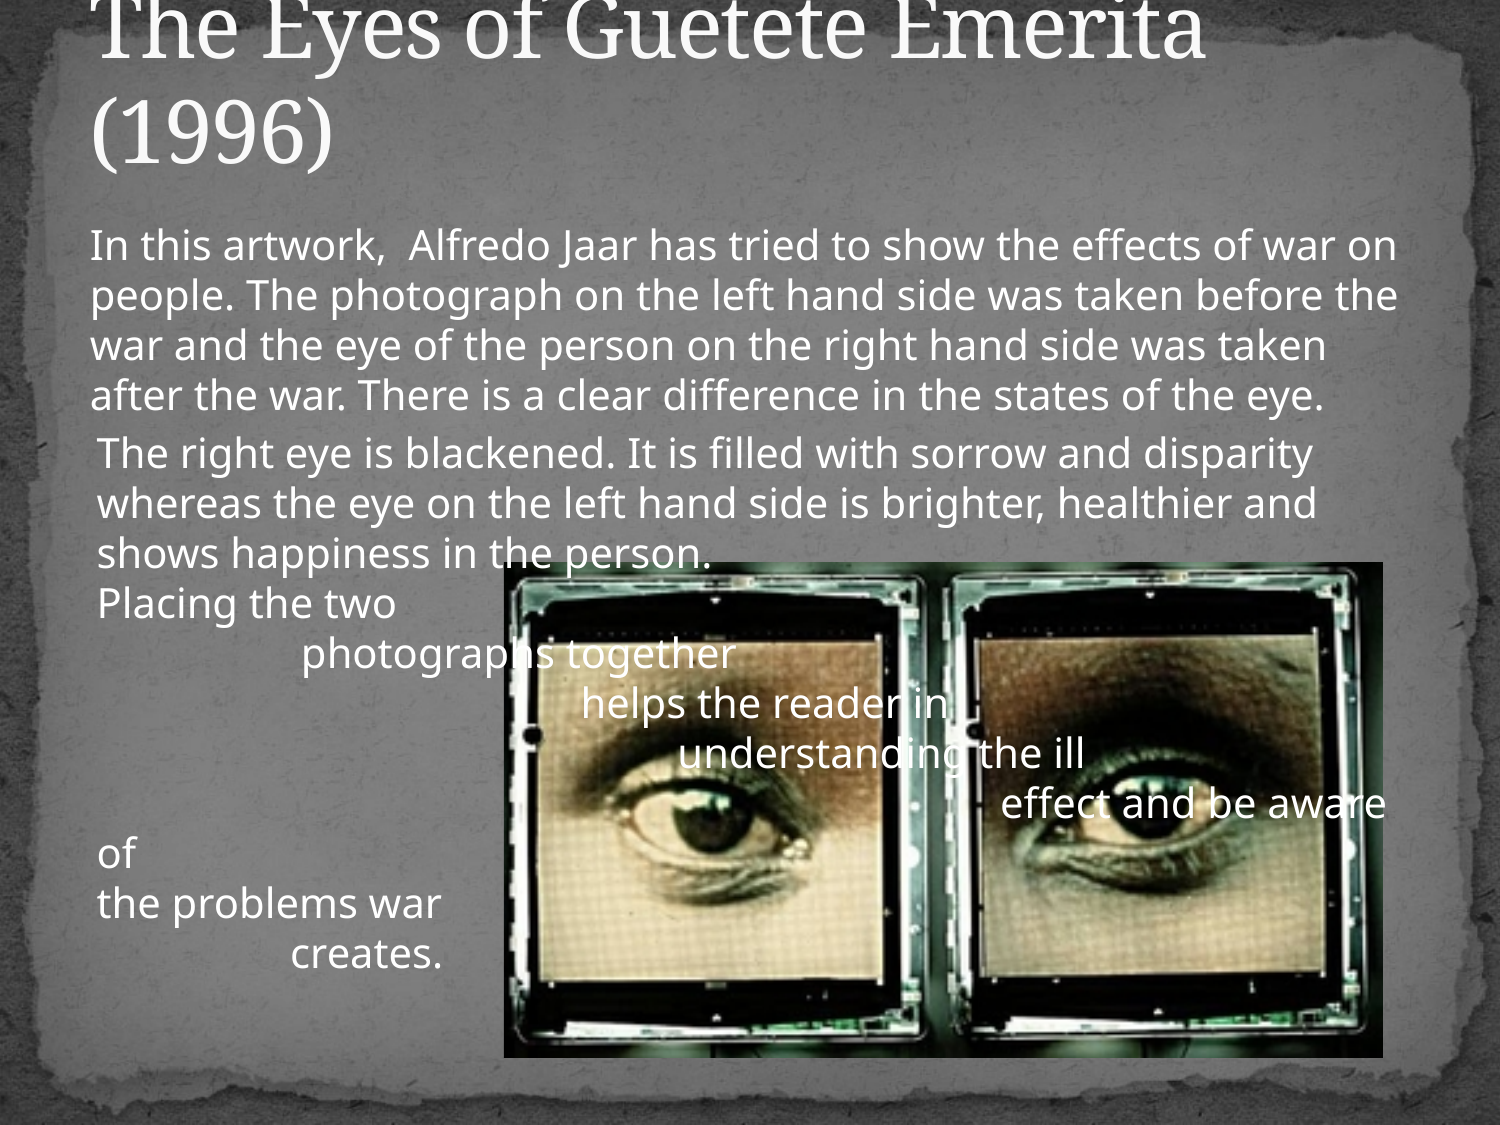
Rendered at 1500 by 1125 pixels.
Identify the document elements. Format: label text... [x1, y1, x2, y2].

text_box The right eye is blackened. It is filled with sorrow and disparity whereas the eye on the left hand side is brighter, healthier and shows happiness in the person. Placing the two photographs together helps the reader in understanding the ill effect and be aware of the problems war creates. [81, 419, 1418, 985]
title The Eyes of Guetete Emerita (1996) [74, 0, 1425, 189]
list In this artwork, Alfredo Jaar has tried to show the effects of war on people. The photograph on the left hand side was taken before the war and the eye of the person on the right hand side was taken after the war. There is a clear difference in the states of the eye. [75, 210, 1425, 961]
picture [503, 563, 1384, 1058]
